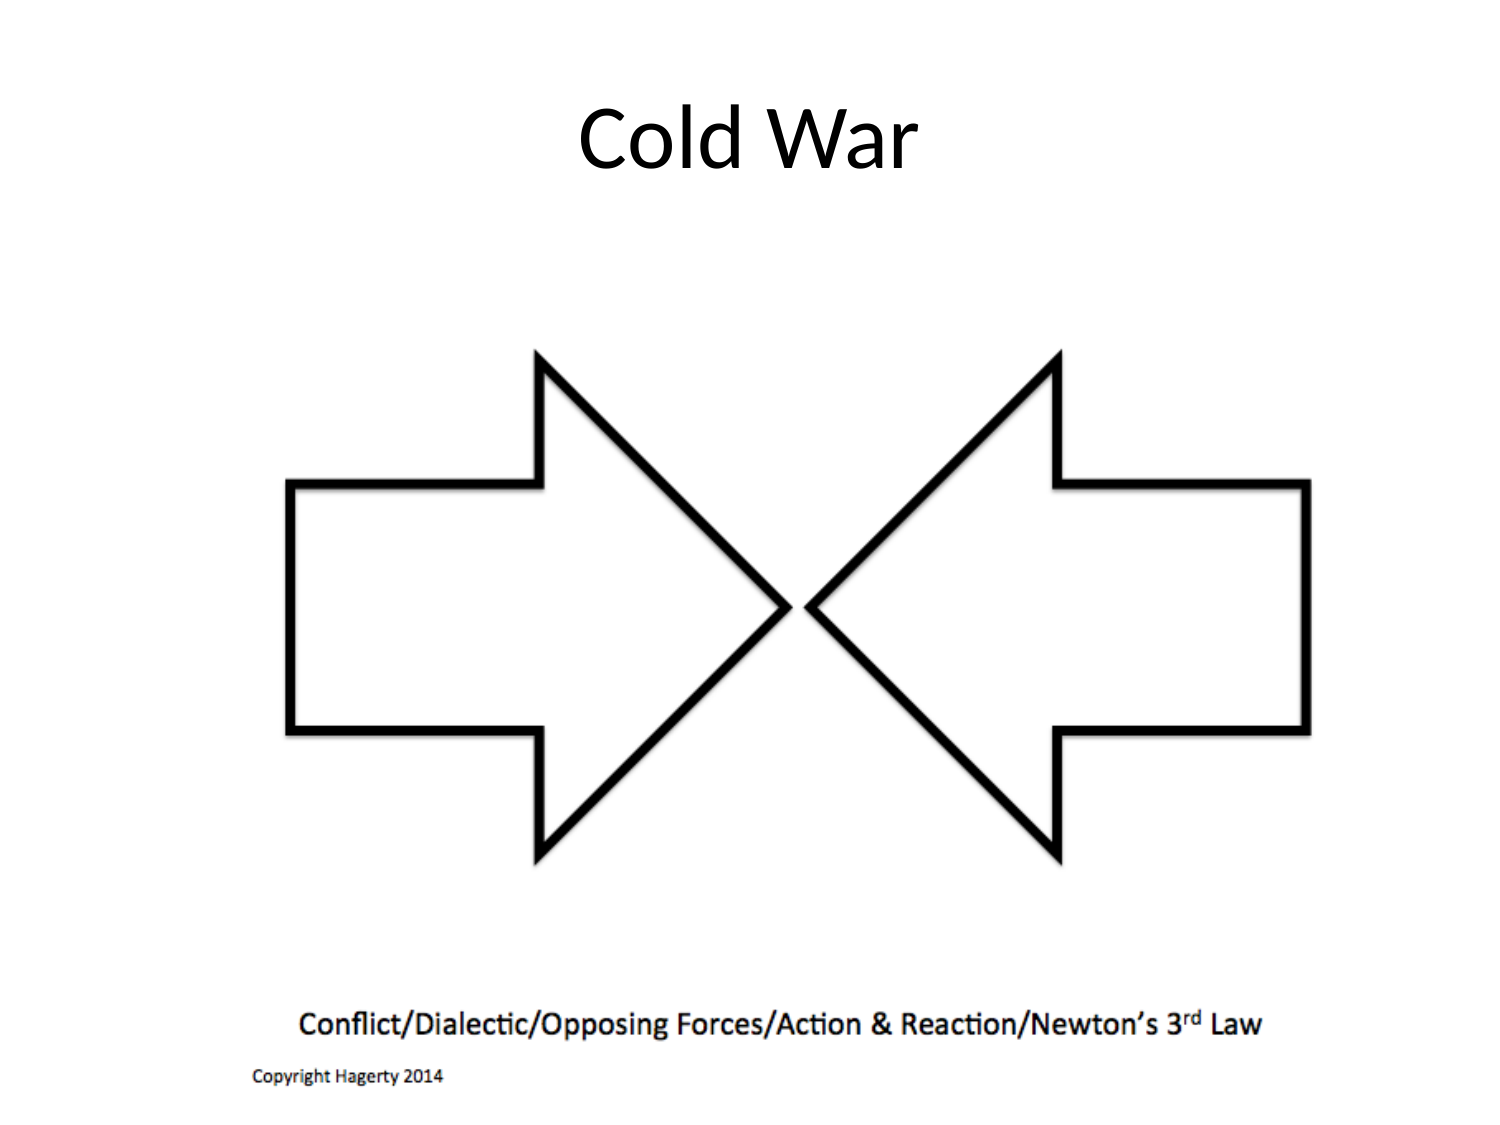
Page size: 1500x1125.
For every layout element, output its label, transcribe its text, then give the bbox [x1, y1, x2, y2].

picture [198, 209, 1388, 1102]
title Cold War [112, 46, 1388, 219]
